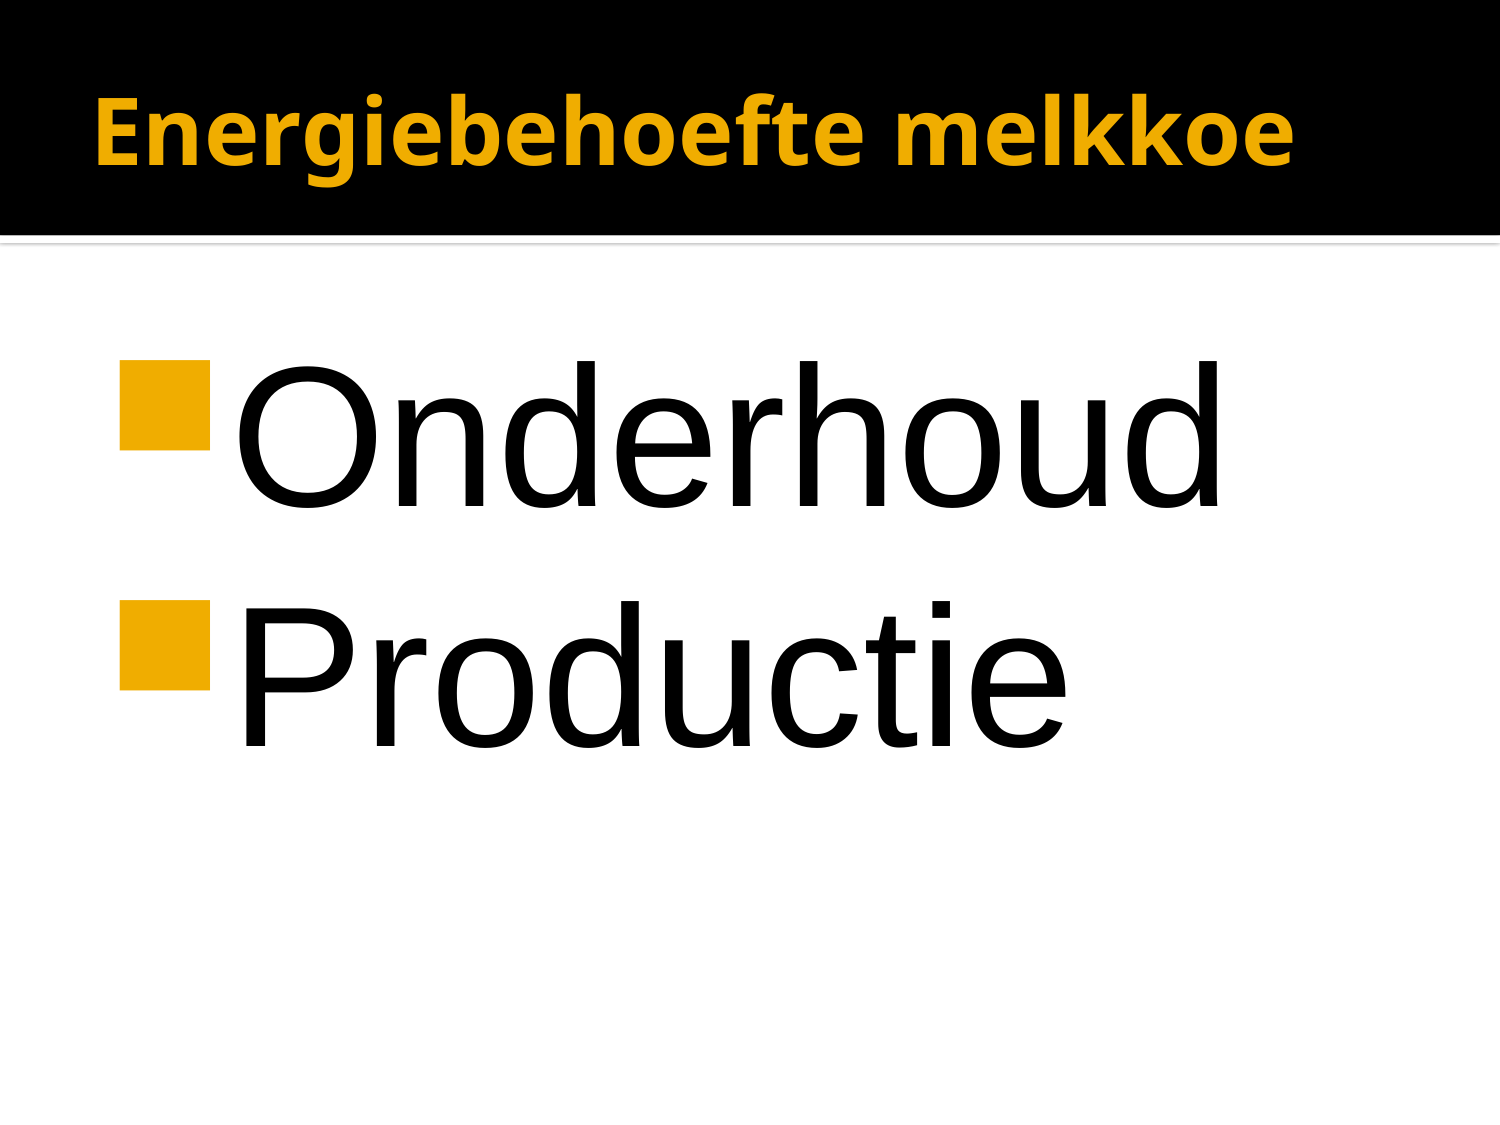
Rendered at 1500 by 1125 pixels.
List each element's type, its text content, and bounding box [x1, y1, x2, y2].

list Onderhoud Productie [75, 291, 1425, 1050]
title Energiebehoefte melkkoe [75, 25, 1425, 231]
